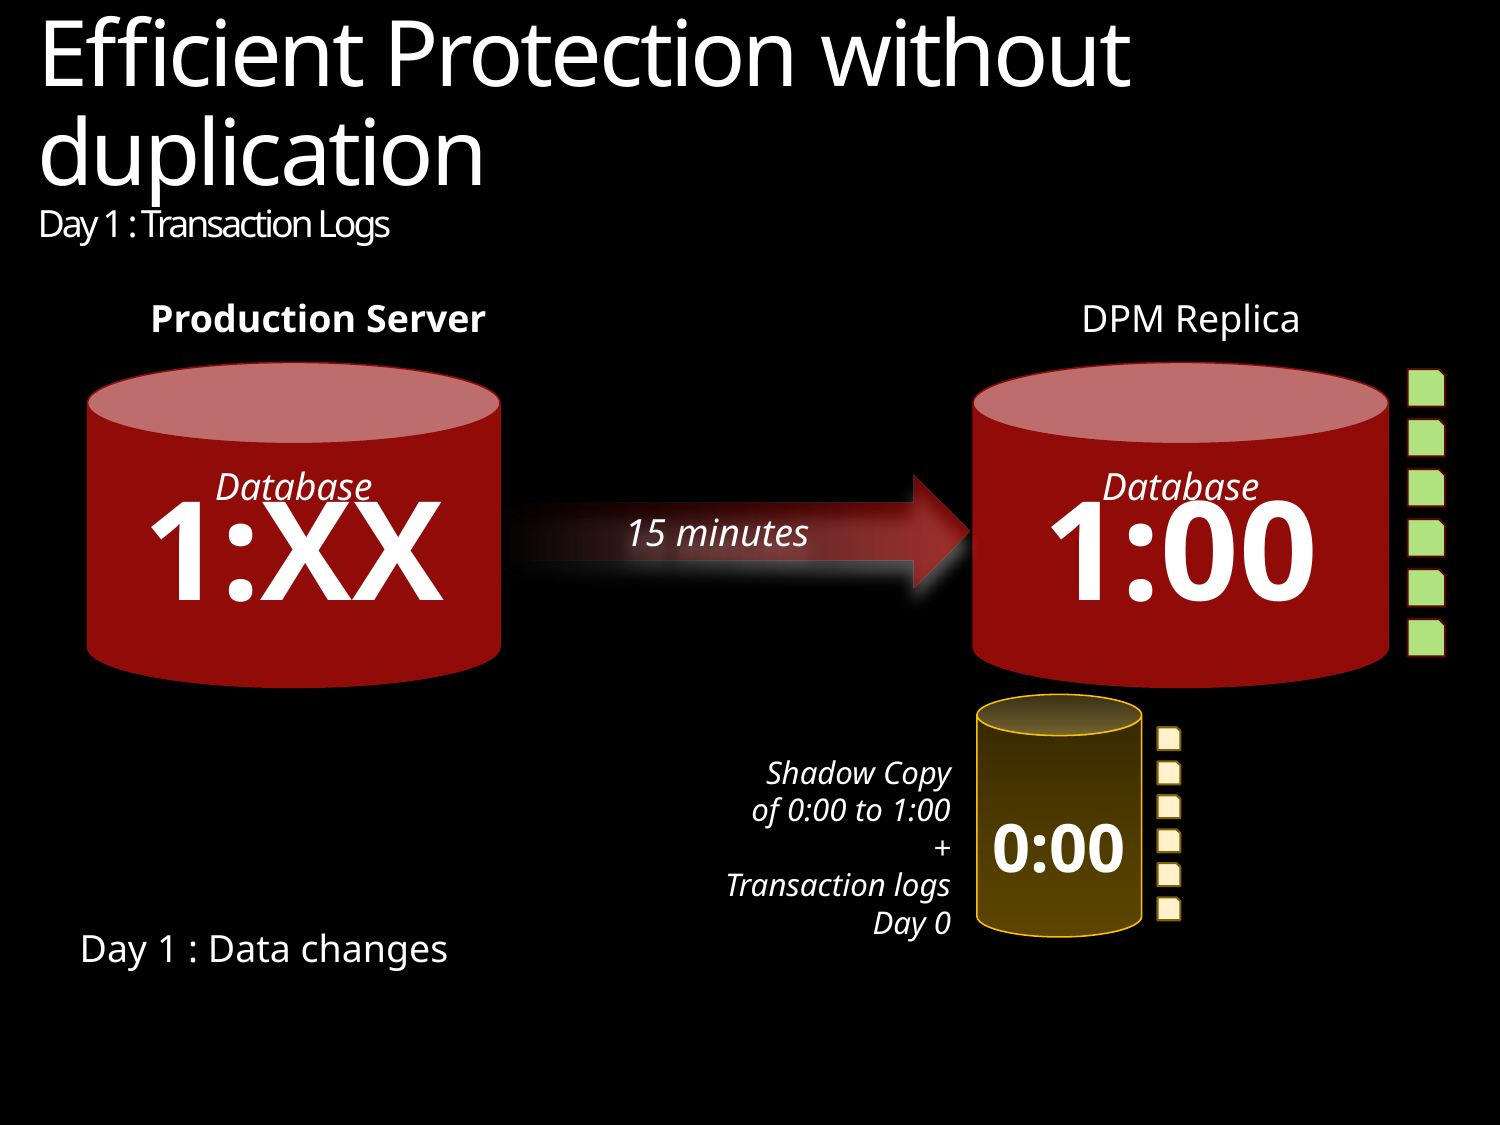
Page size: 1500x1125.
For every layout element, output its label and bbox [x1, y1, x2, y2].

text_box [86, 361, 1390, 689]
text_box [64, 917, 464, 978]
title [37, 7, 1500, 149]
text_box [1066, 287, 1317, 348]
table_cell [975, 364, 1387, 442]
text_box [976, 693, 1143, 938]
text_box [135, 287, 503, 348]
text_box [709, 745, 967, 948]
text_box [1157, 726, 1181, 921]
text_box [1407, 368, 1446, 657]
table_cell [978, 696, 1140, 734]
table_cell [89, 364, 499, 442]
